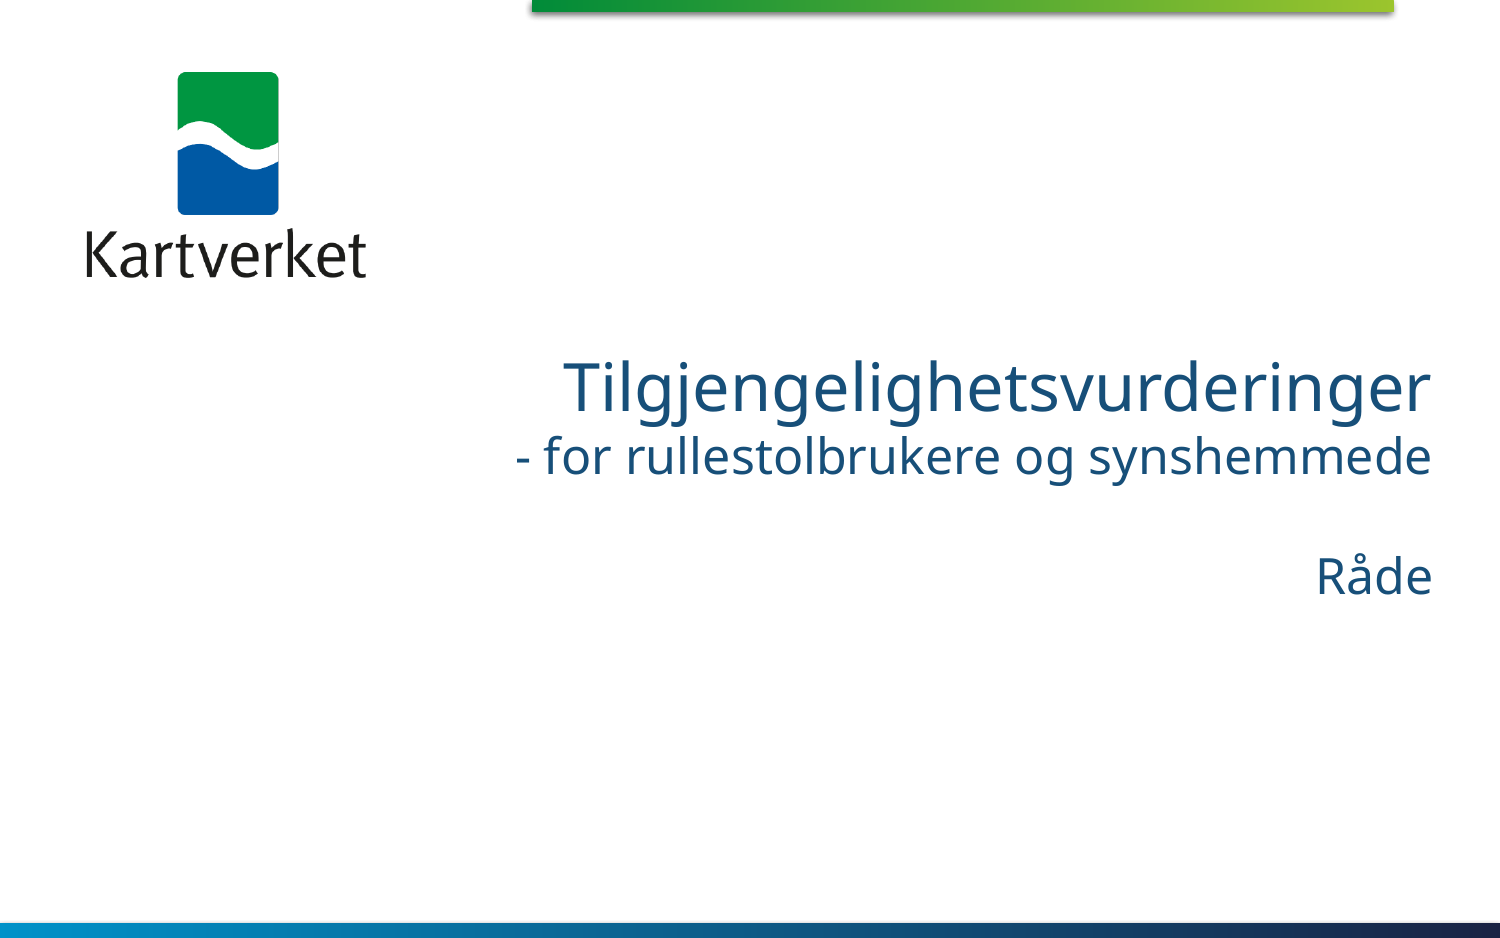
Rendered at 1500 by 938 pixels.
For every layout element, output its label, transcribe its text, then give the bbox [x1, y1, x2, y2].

text_box Tilgjengelighetsvurderinger - for rullestolbrukere og synshemmede Råde [66, 337, 1449, 613]
